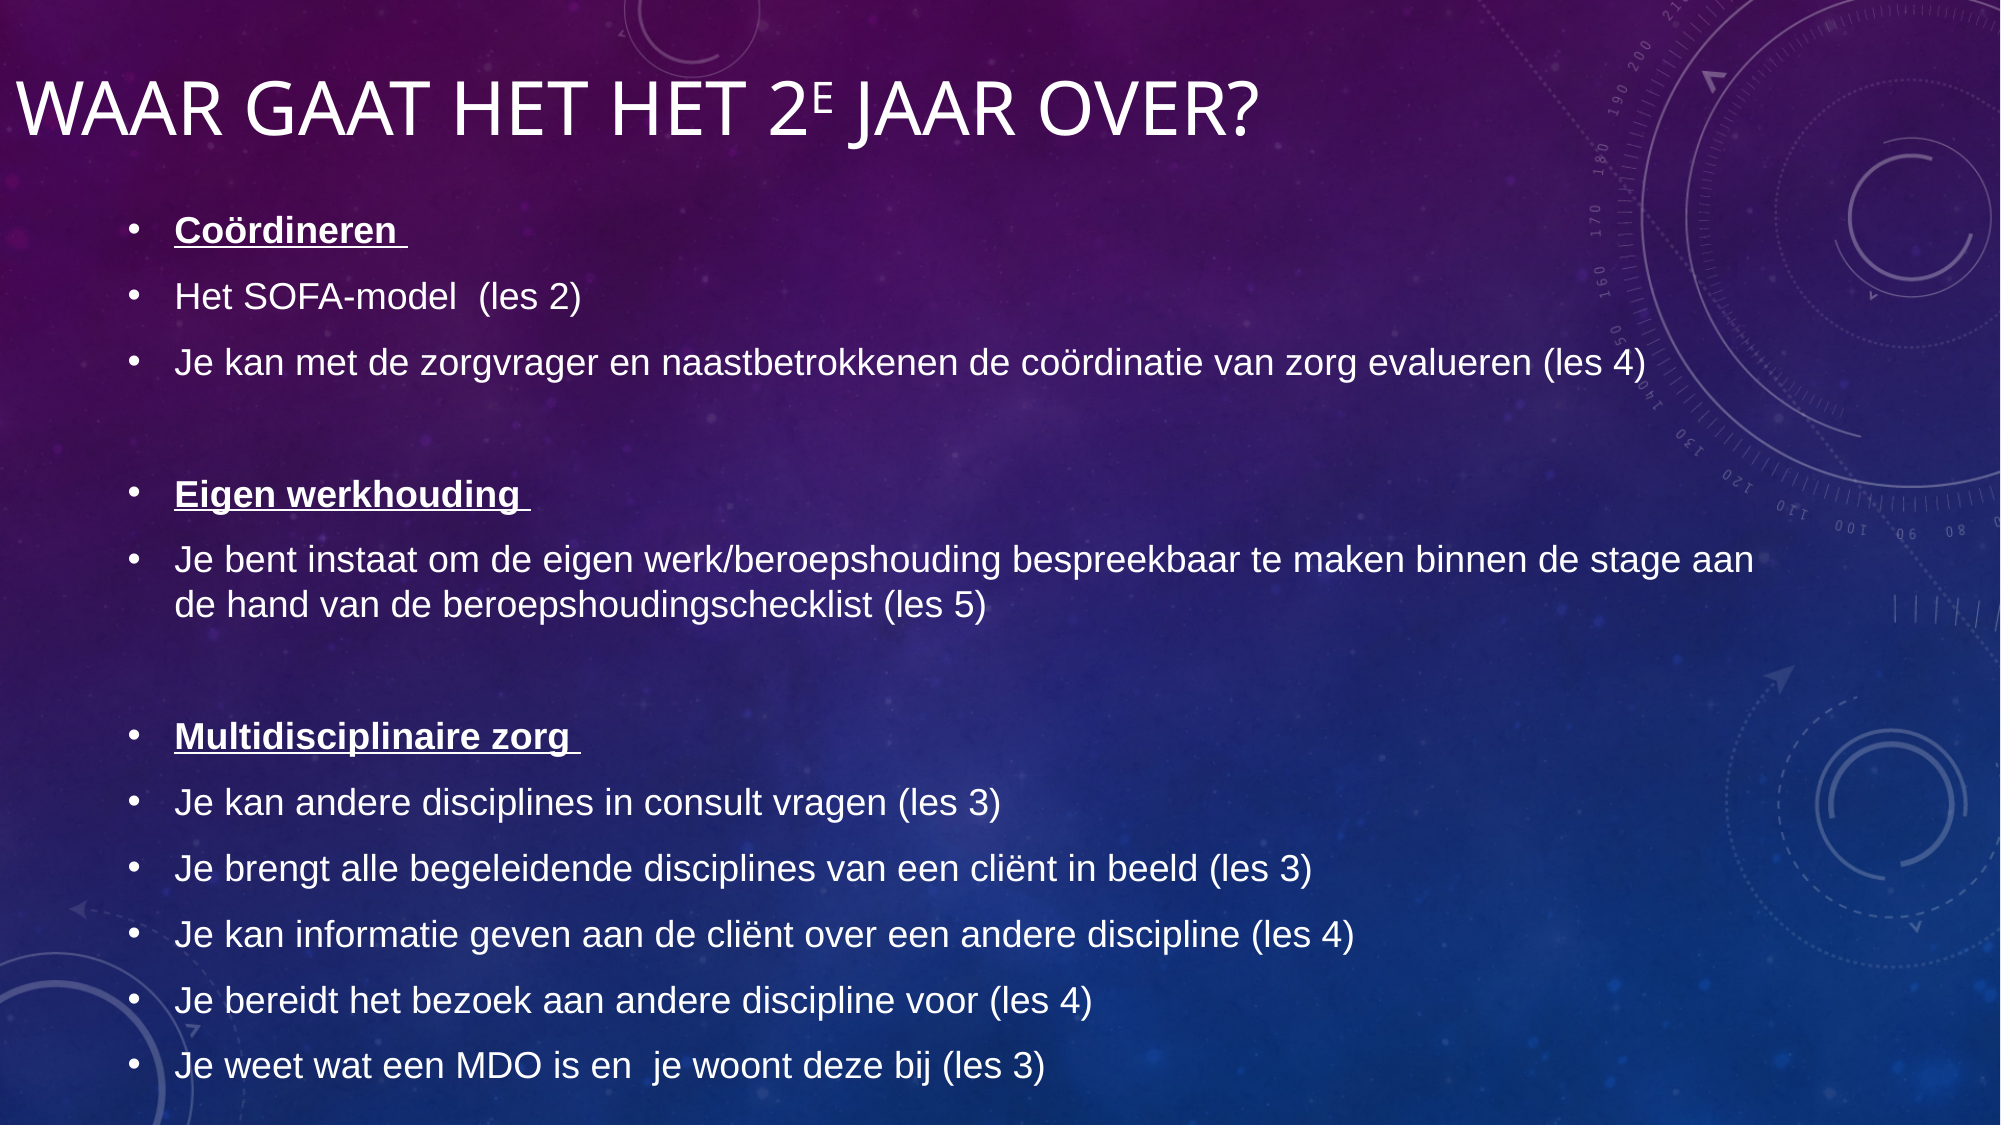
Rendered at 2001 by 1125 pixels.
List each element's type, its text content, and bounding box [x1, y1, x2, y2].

picture [0, 0, 2001, 1125]
title Waar gaat het het 2e jaar over? [0, 0, 1662, 226]
list Coördineren Het SOFA-model (les 2) Je kan met de zorgvrager en naastbetrokkenen de coördinatie van zorg evalueren (les 4) Eigen werkhouding Je bent instaat om de eigen werk/beroepshouding bespreekbaar te maken binnen de stage aan de hand van de beroepshoudingschecklist (les 5) Multidisciplinaire zorg Je kan andere disciplines in consult vragen (les 3) Je brengt alle begeleidende disciplines van een cliënt in beeld (les 3) Je kan informatie geven aan de cliënt over een andere discipline (les 4) Je bereidt het bezoek aan andere discipline voor (les 4) Je weet wat een MDO is en je woont deze bij (les 3) [112, 351, 1821, 1053]
